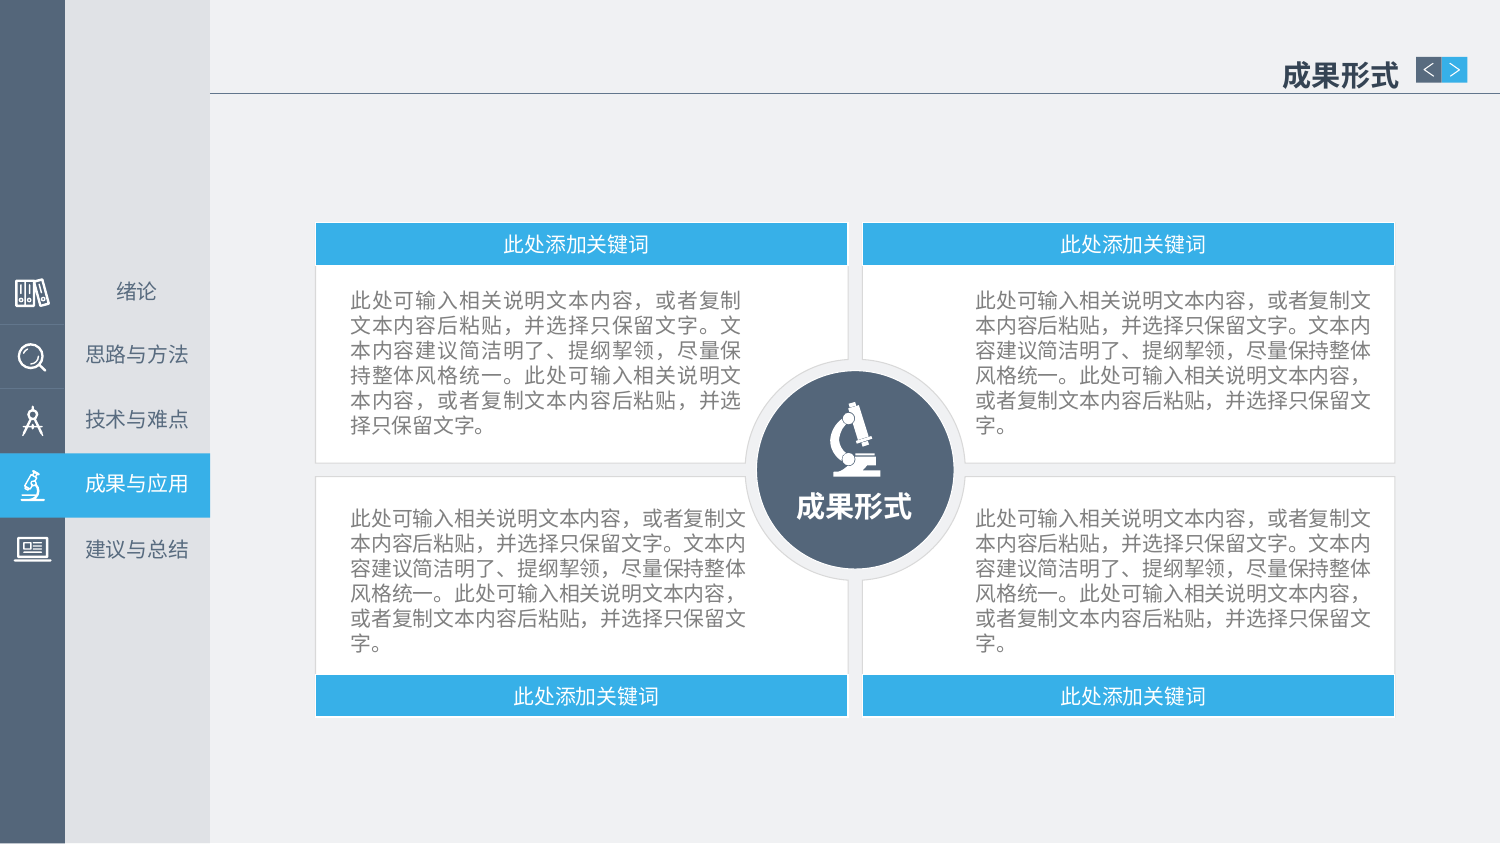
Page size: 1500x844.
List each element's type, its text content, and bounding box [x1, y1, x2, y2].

text_box 绪论 [101, 271, 173, 311]
text_box 此处添加关键词 [1060, 683, 1206, 709]
text_box [15, 278, 50, 308]
text_box [13, 536, 52, 562]
text_box 成果形式 [962, 40, 1400, 93]
text_box 技术与难点 [70, 399, 204, 439]
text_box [1441, 56, 1468, 83]
text_box [862, 674, 1395, 717]
text_box [22, 405, 44, 437]
text_box 此处可输入相关说明文本内容，或者复制文本内容后粘贴，并选择只保留文字。文本内容建议简洁明了、提纲挈领，尽量保持整体风格统一。此处可输入相关说明文本内容，或者复制文本内容后粘贴，并选择只保留文字。 [335, 280, 757, 446]
text_box [20, 470, 46, 502]
text_box [862, 222, 1395, 266]
text_box 此处可输入相关说明文本内容，或者复制文本内容后粘贴，并选择只保留文字。文本内容建议简洁明了、提纲挈领，尽量保持整体风格统一。此处可输入相关说明文本内容，或者复制文本内容后粘贴，并选择只保留文字。 [335, 498, 761, 663]
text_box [1415, 56, 1440, 83]
text_box 此处添加关键词 [1060, 232, 1206, 258]
text_box 成果与应用 [70, 463, 204, 503]
text_box [315, 476, 849, 674]
text_box [0, 451, 212, 520]
text_box [17, 343, 47, 372]
text_box [315, 222, 849, 266]
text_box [829, 401, 881, 477]
text_box [756, 370, 955, 570]
text_box 此处添加关键词 [513, 683, 660, 709]
text_box 此处可输入相关说明文本内容，或者复制文本内容后粘贴，并选择只保留文字。文本内容建议简洁明了、提纲挈领，尽量保持整体风格统一。此处可输入相关说明文本内容，或者复制文本内容后粘贴，并选择只保留文字。 [960, 498, 1386, 663]
text_box 建议与总结 [70, 529, 204, 569]
text_box 思路与方法 [70, 334, 204, 374]
text_box [315, 266, 849, 464]
text_box [315, 674, 849, 717]
text_box [862, 266, 1395, 464]
text_box [862, 476, 1395, 674]
text_box 此处添加关键词 [503, 232, 650, 258]
text_box 成果形式 [781, 480, 929, 531]
text_box 此处可输入相关说明文本内容，或者复制文本内容后粘贴，并选择只保留文字。文本内容建议简洁明了、提纲挈领，尽量保持整体风格统一。此处可输入相关说明文本内容，或者复制文本内容后粘贴，并选择只保留文字。 [960, 280, 1386, 446]
